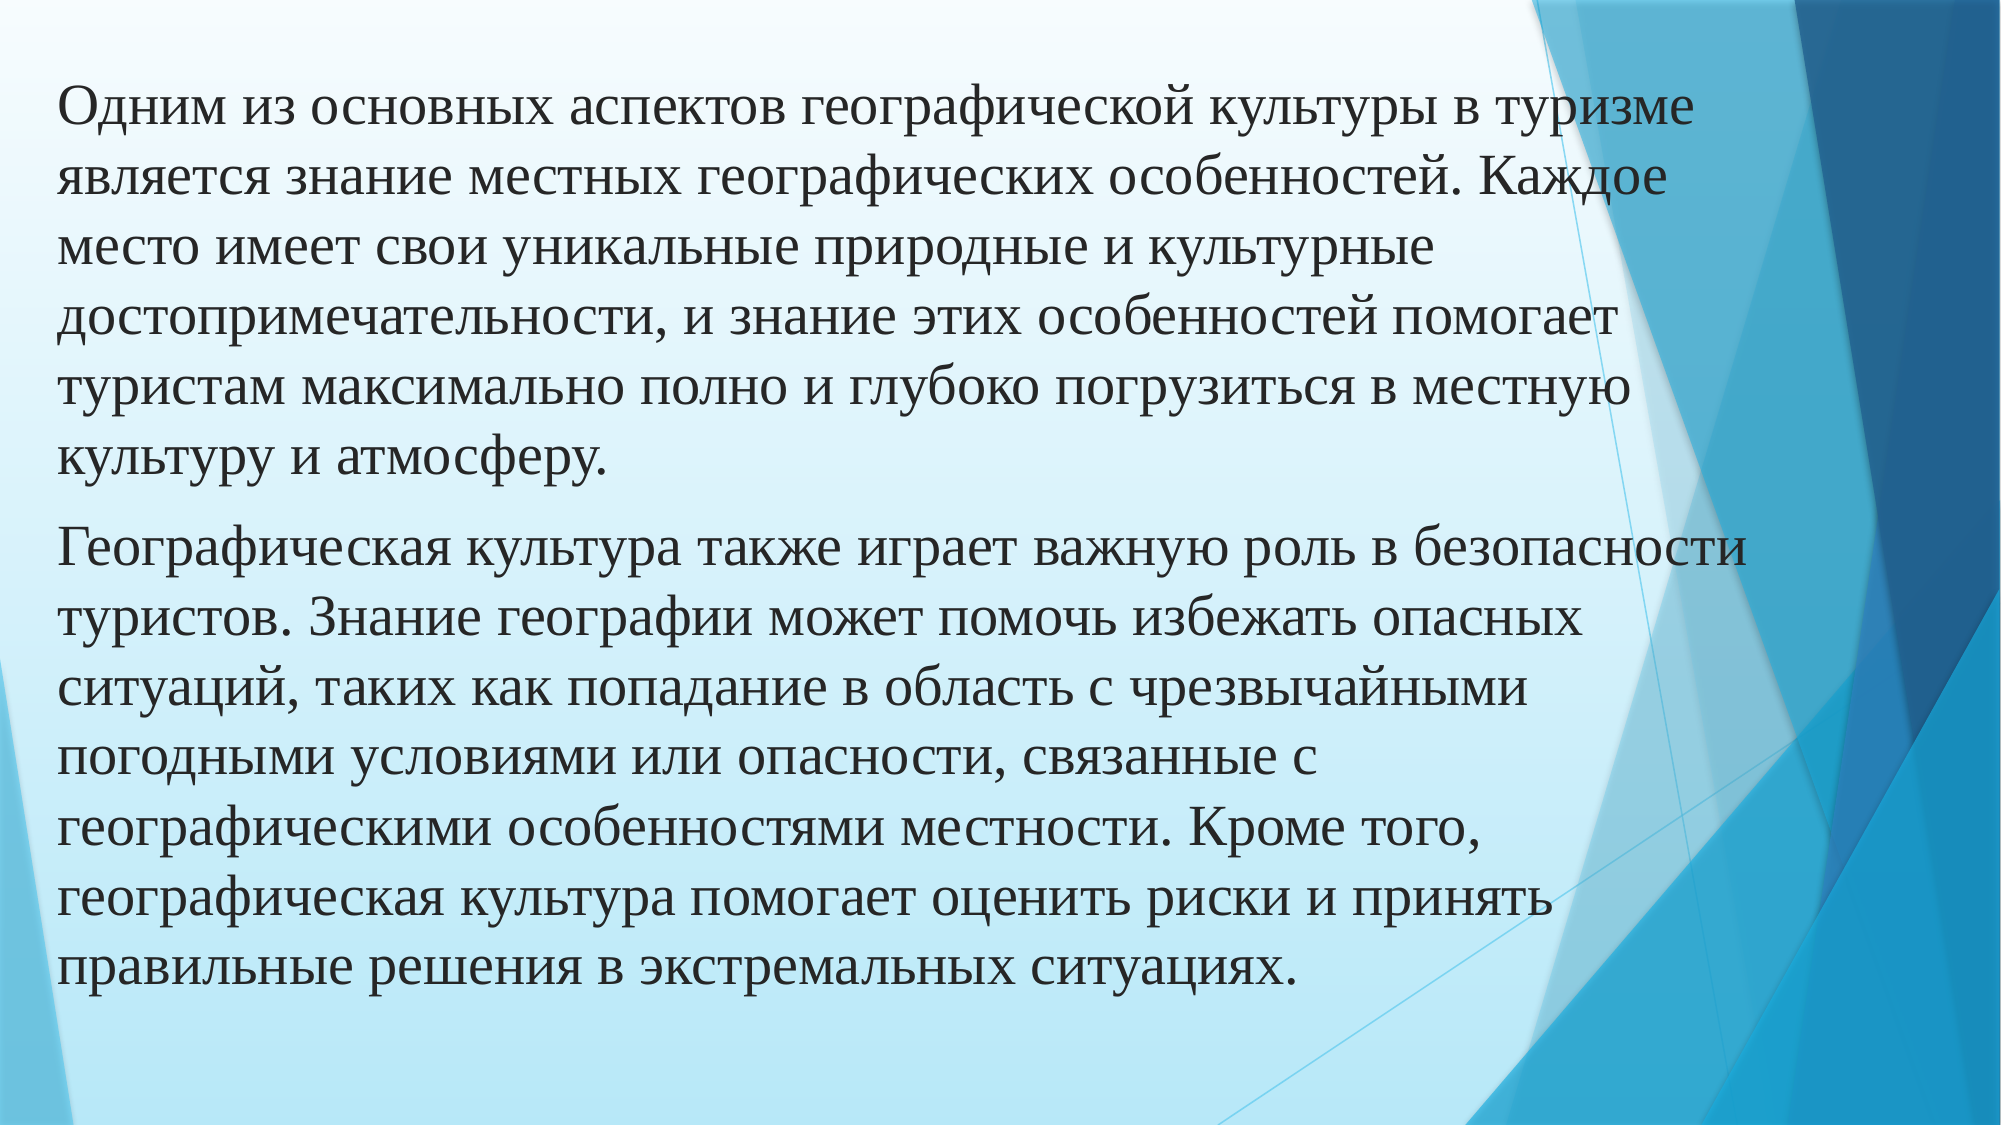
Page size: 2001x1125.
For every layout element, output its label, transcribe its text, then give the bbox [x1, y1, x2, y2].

list Одним из основных аспектов географической культуры в туризме является знание местных географических особенностей. Каждое место имеет свои уникальные природные и культурные достопримечательности, и знание этих особенностей помогает туристам максимально полно и глубоко погрузиться в местную культуру и атмосферу. Географическая культура также играет важную роль в безопасности туристов. Знание географии может помочь избежать опасных ситуаций, таких как попадание в область с чрезвычайными погодными условиями или опасности, связанные с географическими особенностями местности. Кроме того, географическая культура помогает оценить риски и принять правильные решения в экстремальных ситуациях. [42, 58, 1780, 797]
